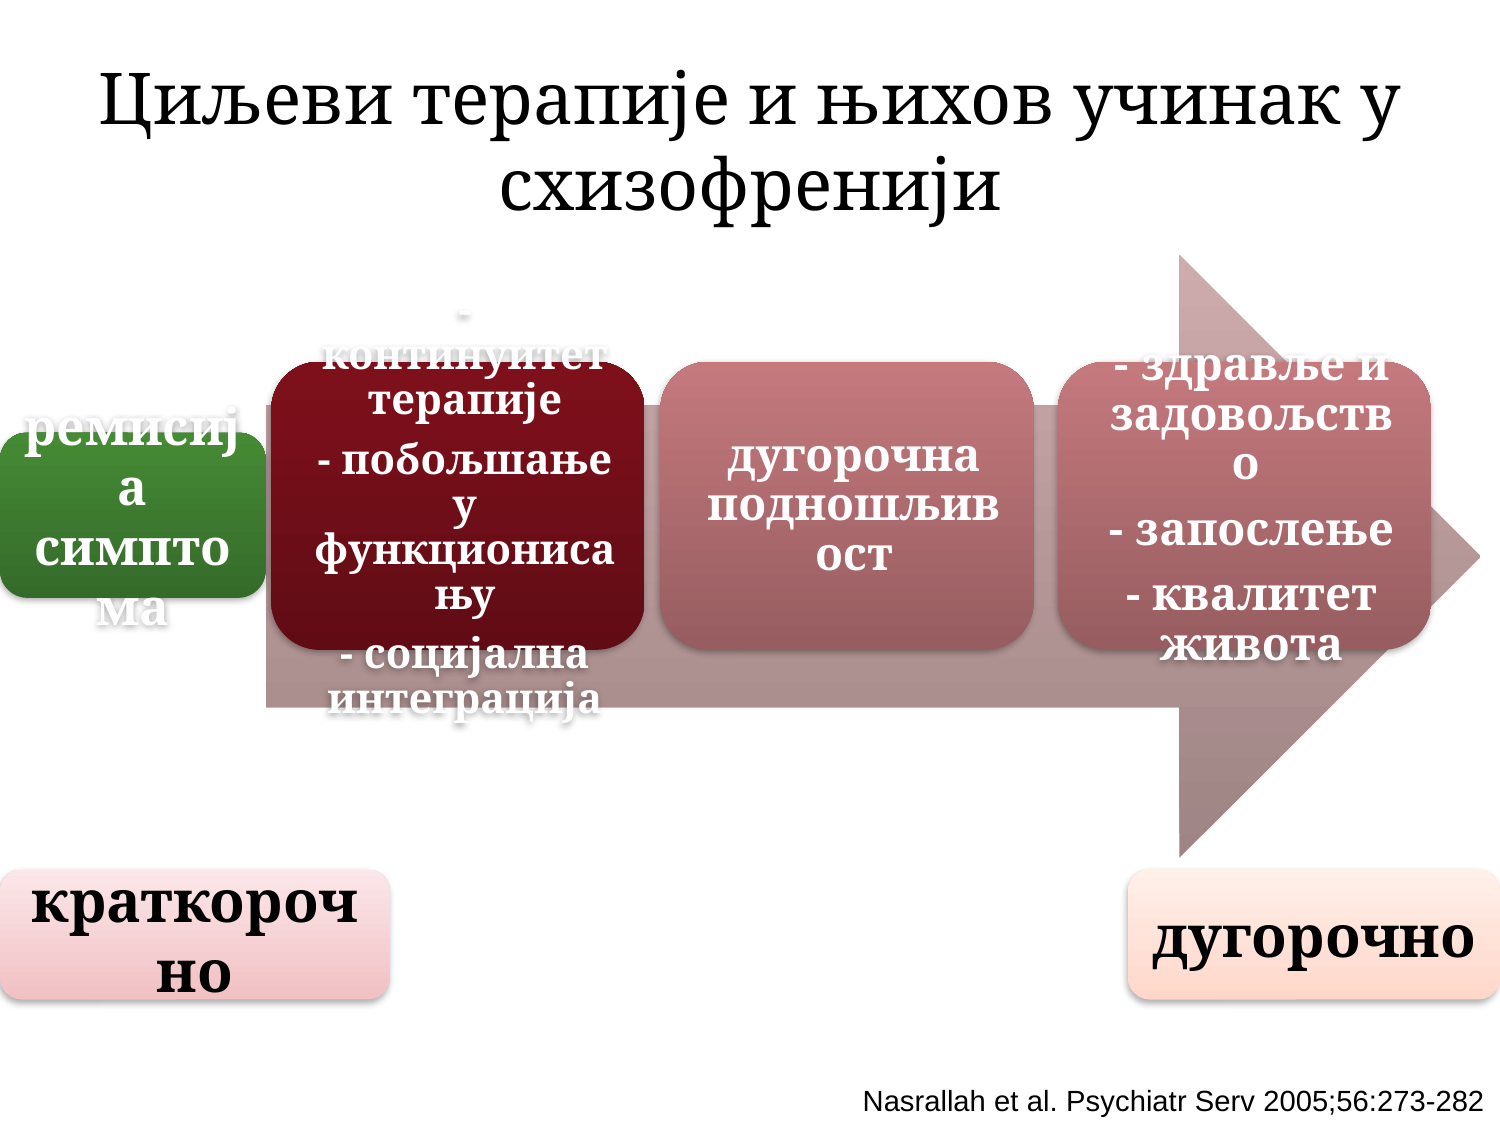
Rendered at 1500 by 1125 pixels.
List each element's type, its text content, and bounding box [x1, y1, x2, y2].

text_box Nasrallah et al. Psychiatr Serv 2005;56:273-282 [554, 1074, 1500, 1125]
text_box дугорочно [1127, 868, 1500, 1001]
text_box ремисија симптома [0, 432, 258, 598]
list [263, 255, 1483, 858]
text_box краткорочно [0, 868, 391, 1001]
title Циљеви терапије и њихов учинак у схизофренији [74, 44, 1426, 233]
